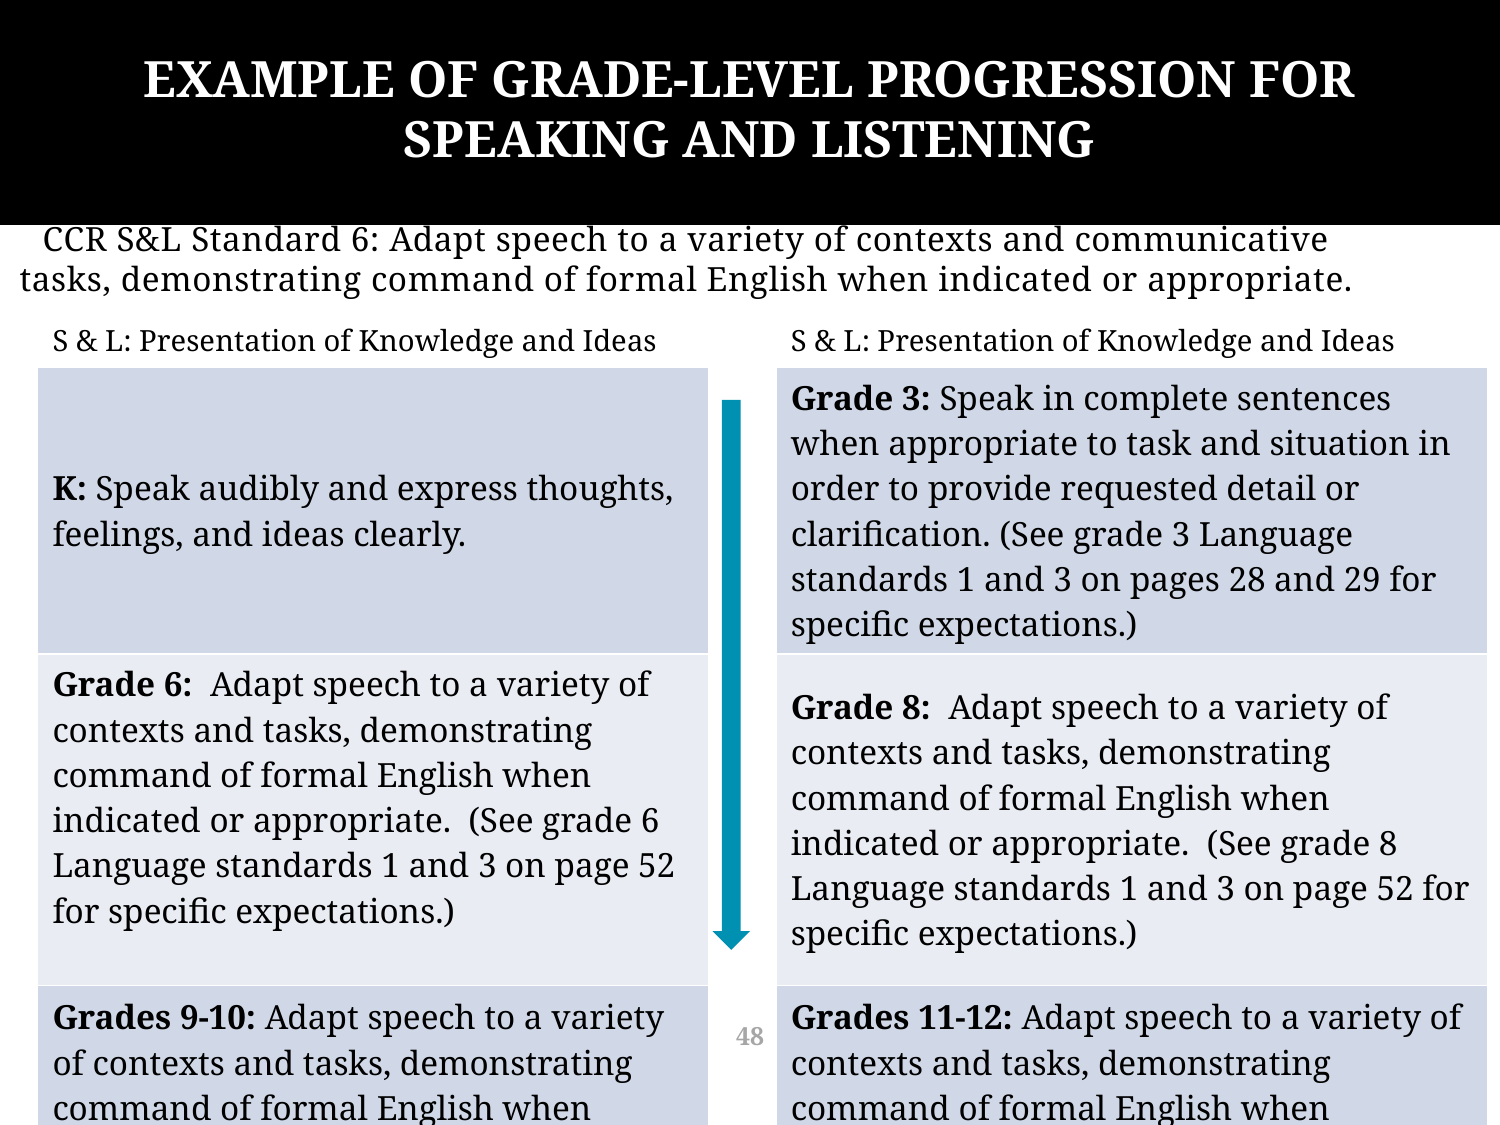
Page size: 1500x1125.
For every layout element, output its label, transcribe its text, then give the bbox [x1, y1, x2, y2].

table_cell Grades 9-10: Adapt speech to a variety of contexts and tasks, demonstrating command of formal English when indicated or appropriate. (See grades 9-10 Language standards 1 and 3 on page 54 for specific expectations.) [38, 986, 708, 1125]
table_header S & L: Presentation of Knowledge and Ideas [777, 313, 1487, 366]
table_cell K: Speak audibly and express thoughts, feelings, and ideas clearly. [38, 368, 708, 653]
table_cell Grade 8: Adapt speech to a variety of contexts and tasks, demonstrating command of formal English when indicated or appropriate. (See grade 8 Language standards 1 and 3 on page 52 for specific expectations.) [777, 655, 1487, 985]
list CCR S&L Standard 6: Adapt speech to a variety of contexts and communicative tasks, demonstrating command of formal English when indicated or appropriate. [0, 210, 1375, 1002]
table_cell Grade 3: Speak in complete sentences when appropriate to task and situation in order to provide requested detail or clarification. (See grade 3 Language standards 1 and 3 on pages 28 and 29 for specific expectations.) [777, 368, 1487, 653]
table_cell Grade 6: Adapt speech to a variety of contexts and tasks, demonstrating command of formal English when indicated or appropriate. (See grade 6 Language standards 1 and 3 on page 52 for specific expectations.) [38, 655, 708, 985]
text_box [712, 399, 751, 950]
table_header S & L: Presentation of Knowledge and Ideas [38, 313, 708, 366]
table_header [710, 313, 775, 1125]
table_cell Grades 11-12: Adapt speech to a variety of contexts and tasks, demonstrating command of formal English when indicated or appropriate. (See grades 11-12 Language standards 1 and 3 on page 54 for specific expectations.) [777, 986, 1487, 1125]
title Example of Grade-Level Progression for Speaking and Listening [0, 0, 1500, 231]
